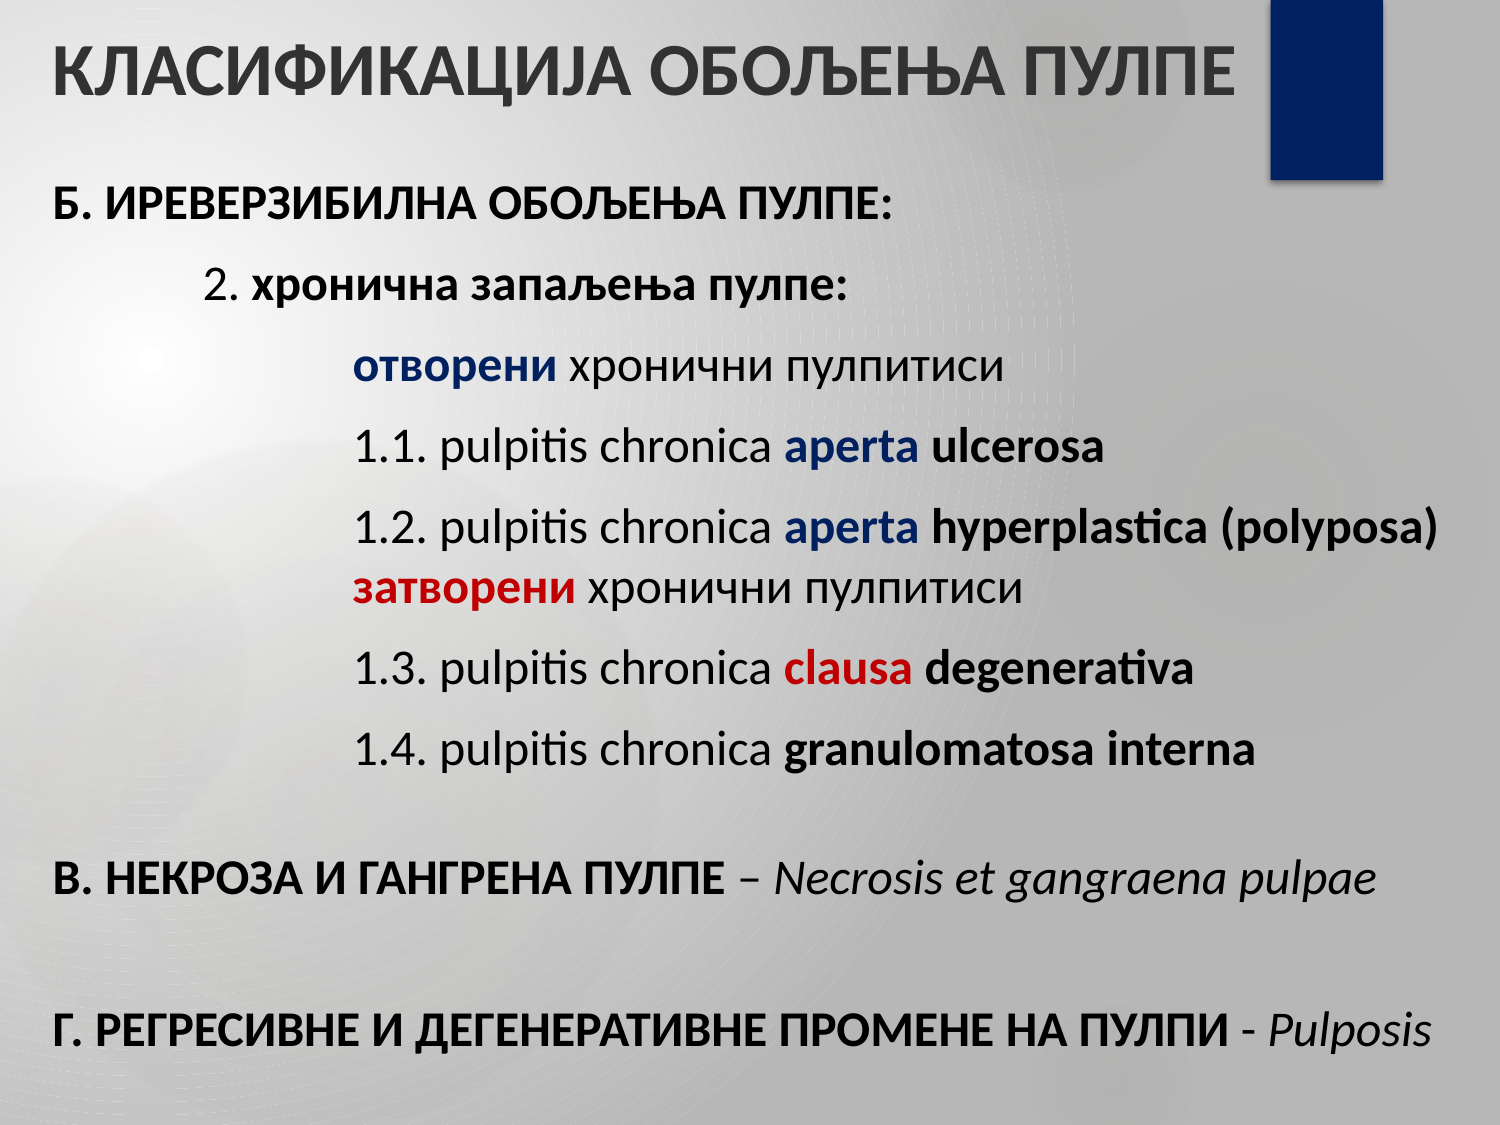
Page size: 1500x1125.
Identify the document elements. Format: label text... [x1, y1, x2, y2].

title КЛАСИФИКАЦИЈА ОБОЉЕЊА ПУЛПЕ [37, 12, 1263, 162]
list Б. ИРЕВЕРЗИБИЛНА ОБОЉЕЊА ПУЛПЕ: 2. хронична запаљења пулпе: отворени хронични пулпитиси 1.1. pulpitis chronica aperta ulcerosa 1.2. pulpitis chronica aperta hyperplastica (polyposa) затворени хронични пулпитиси 1.3. pulpitis chronica clausa degenerativa 1.4. pulpitis chronica granulomatosa interna В. НЕКРОЗА И ГАНГРЕНА ПУЛПЕ – Necrosis et gangraena pulpae Г. РЕГРЕСИВНЕ И ДЕГЕНЕРАТИВНЕ ПРОМЕНЕ НА ПУЛПИ - Pulposis [37, 162, 1475, 1075]
